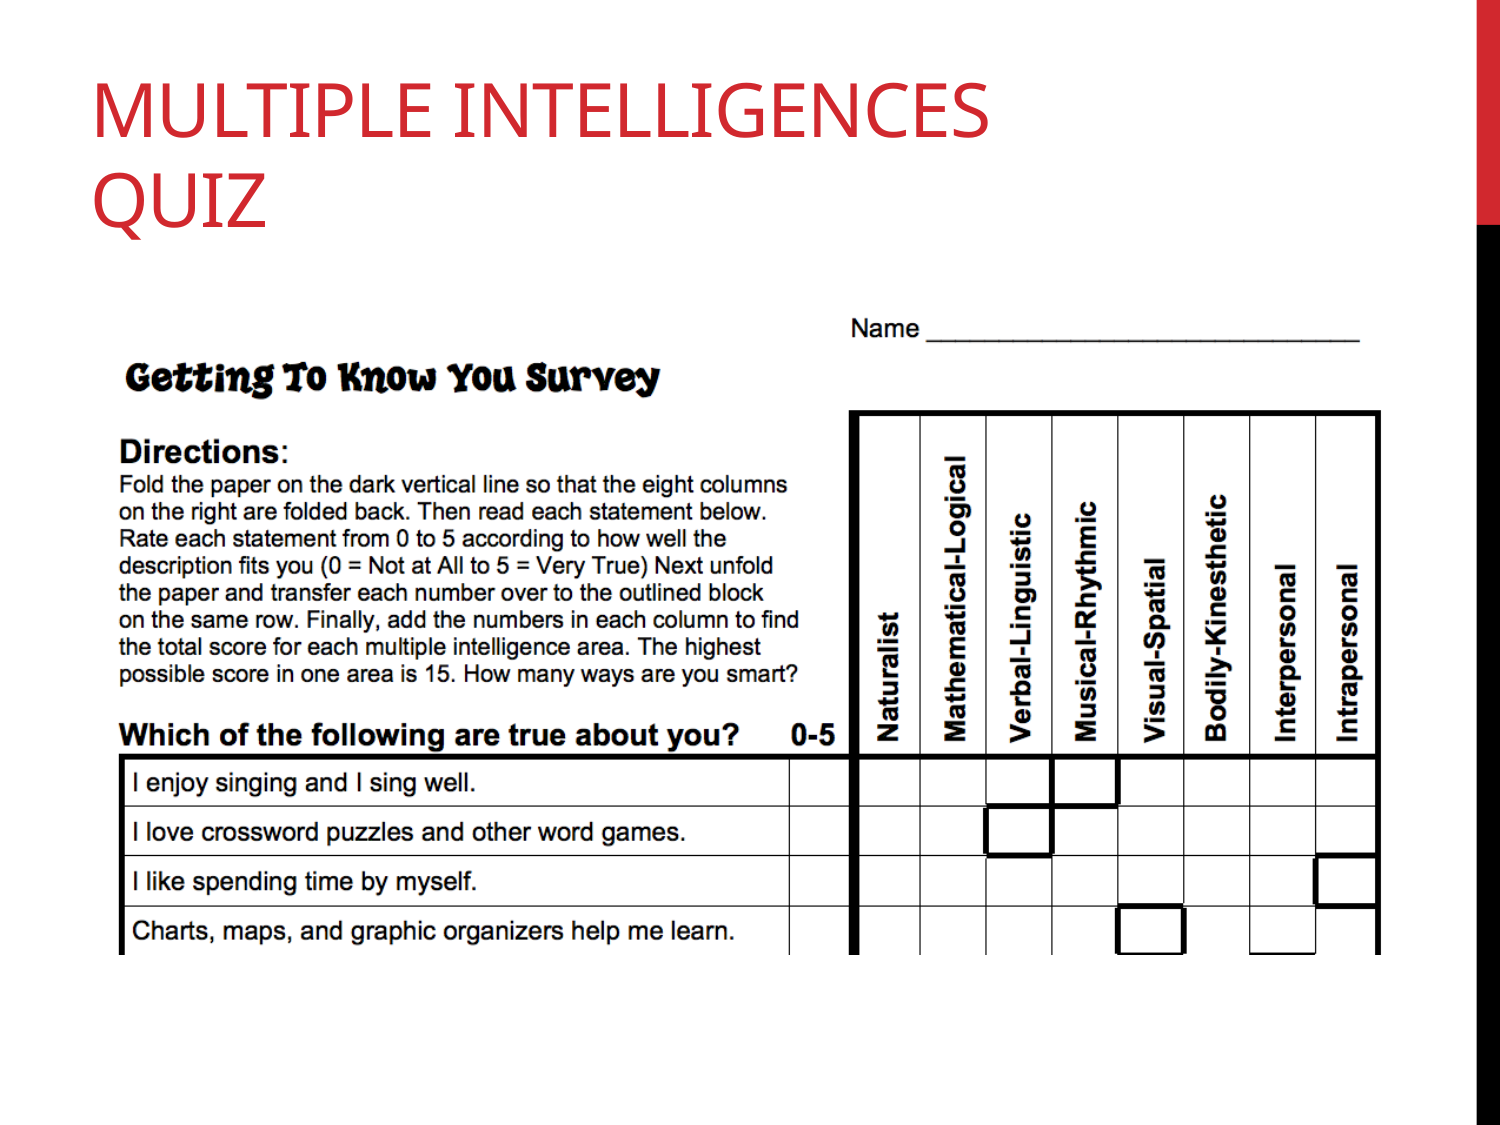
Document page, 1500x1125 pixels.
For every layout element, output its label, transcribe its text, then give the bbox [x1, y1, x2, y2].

title Multiple Intelligences Quiz [75, 25, 1025, 250]
picture [85, 301, 1414, 956]
